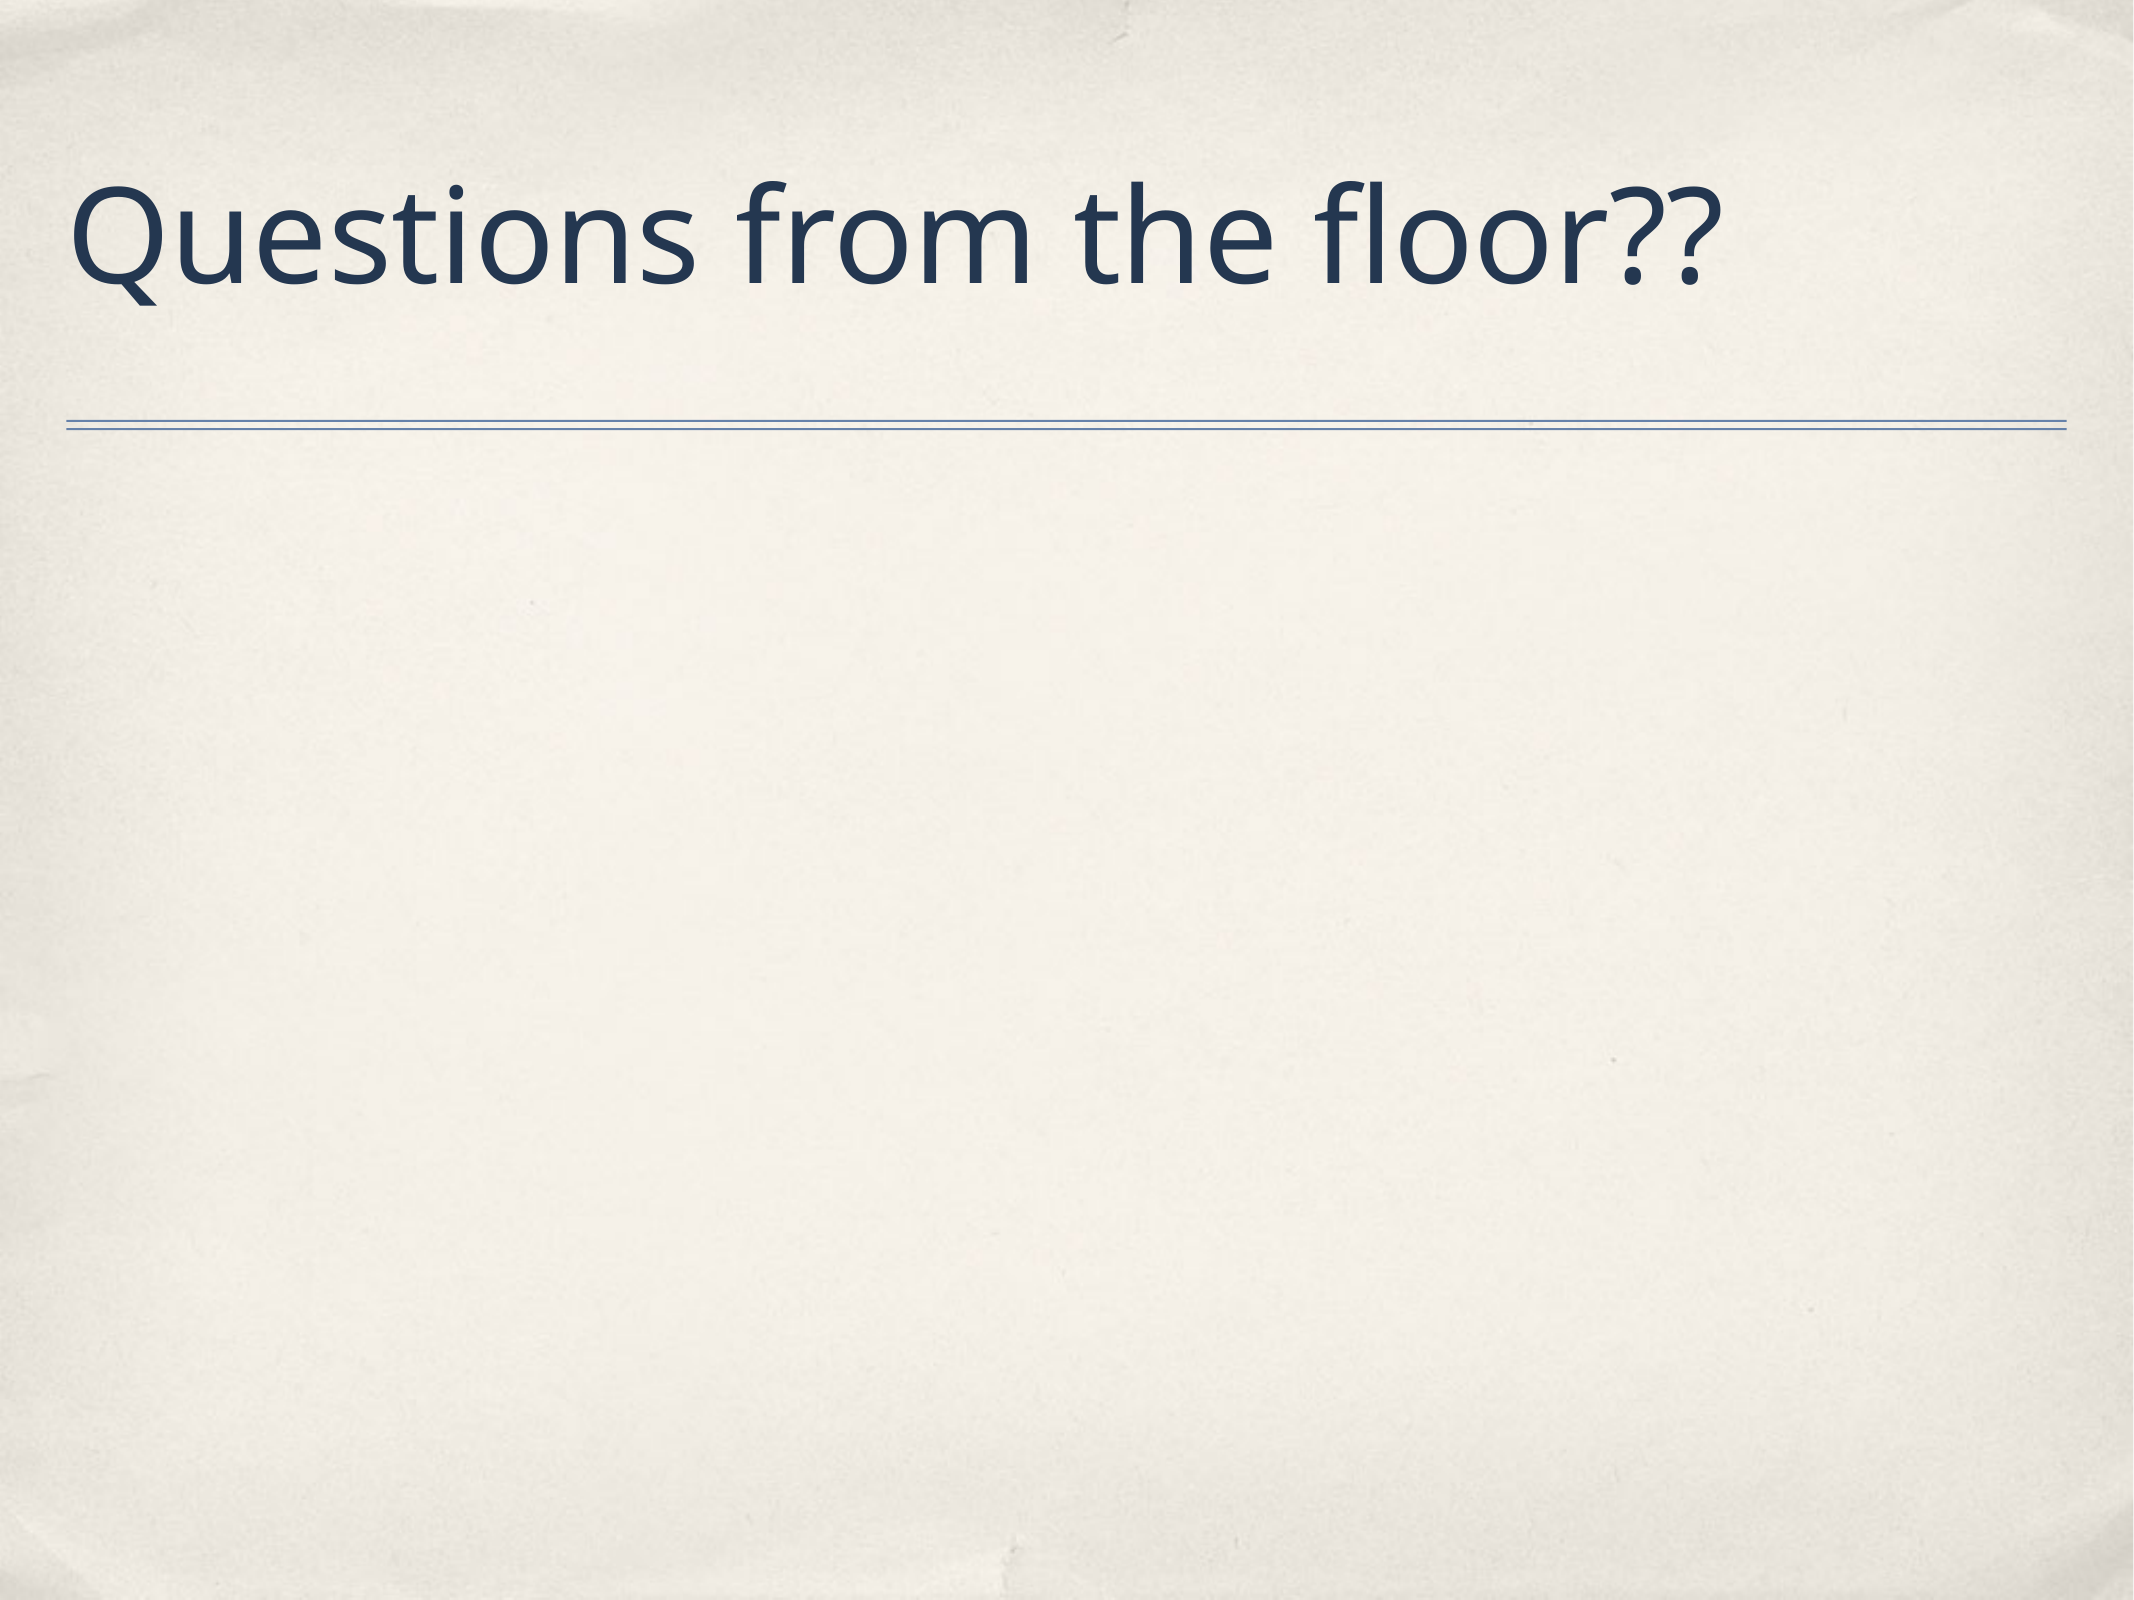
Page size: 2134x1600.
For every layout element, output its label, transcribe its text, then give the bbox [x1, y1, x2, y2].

picture [0, 0, 2134, 1600]
title Questions from the floor?? [57, 72, 2076, 409]
